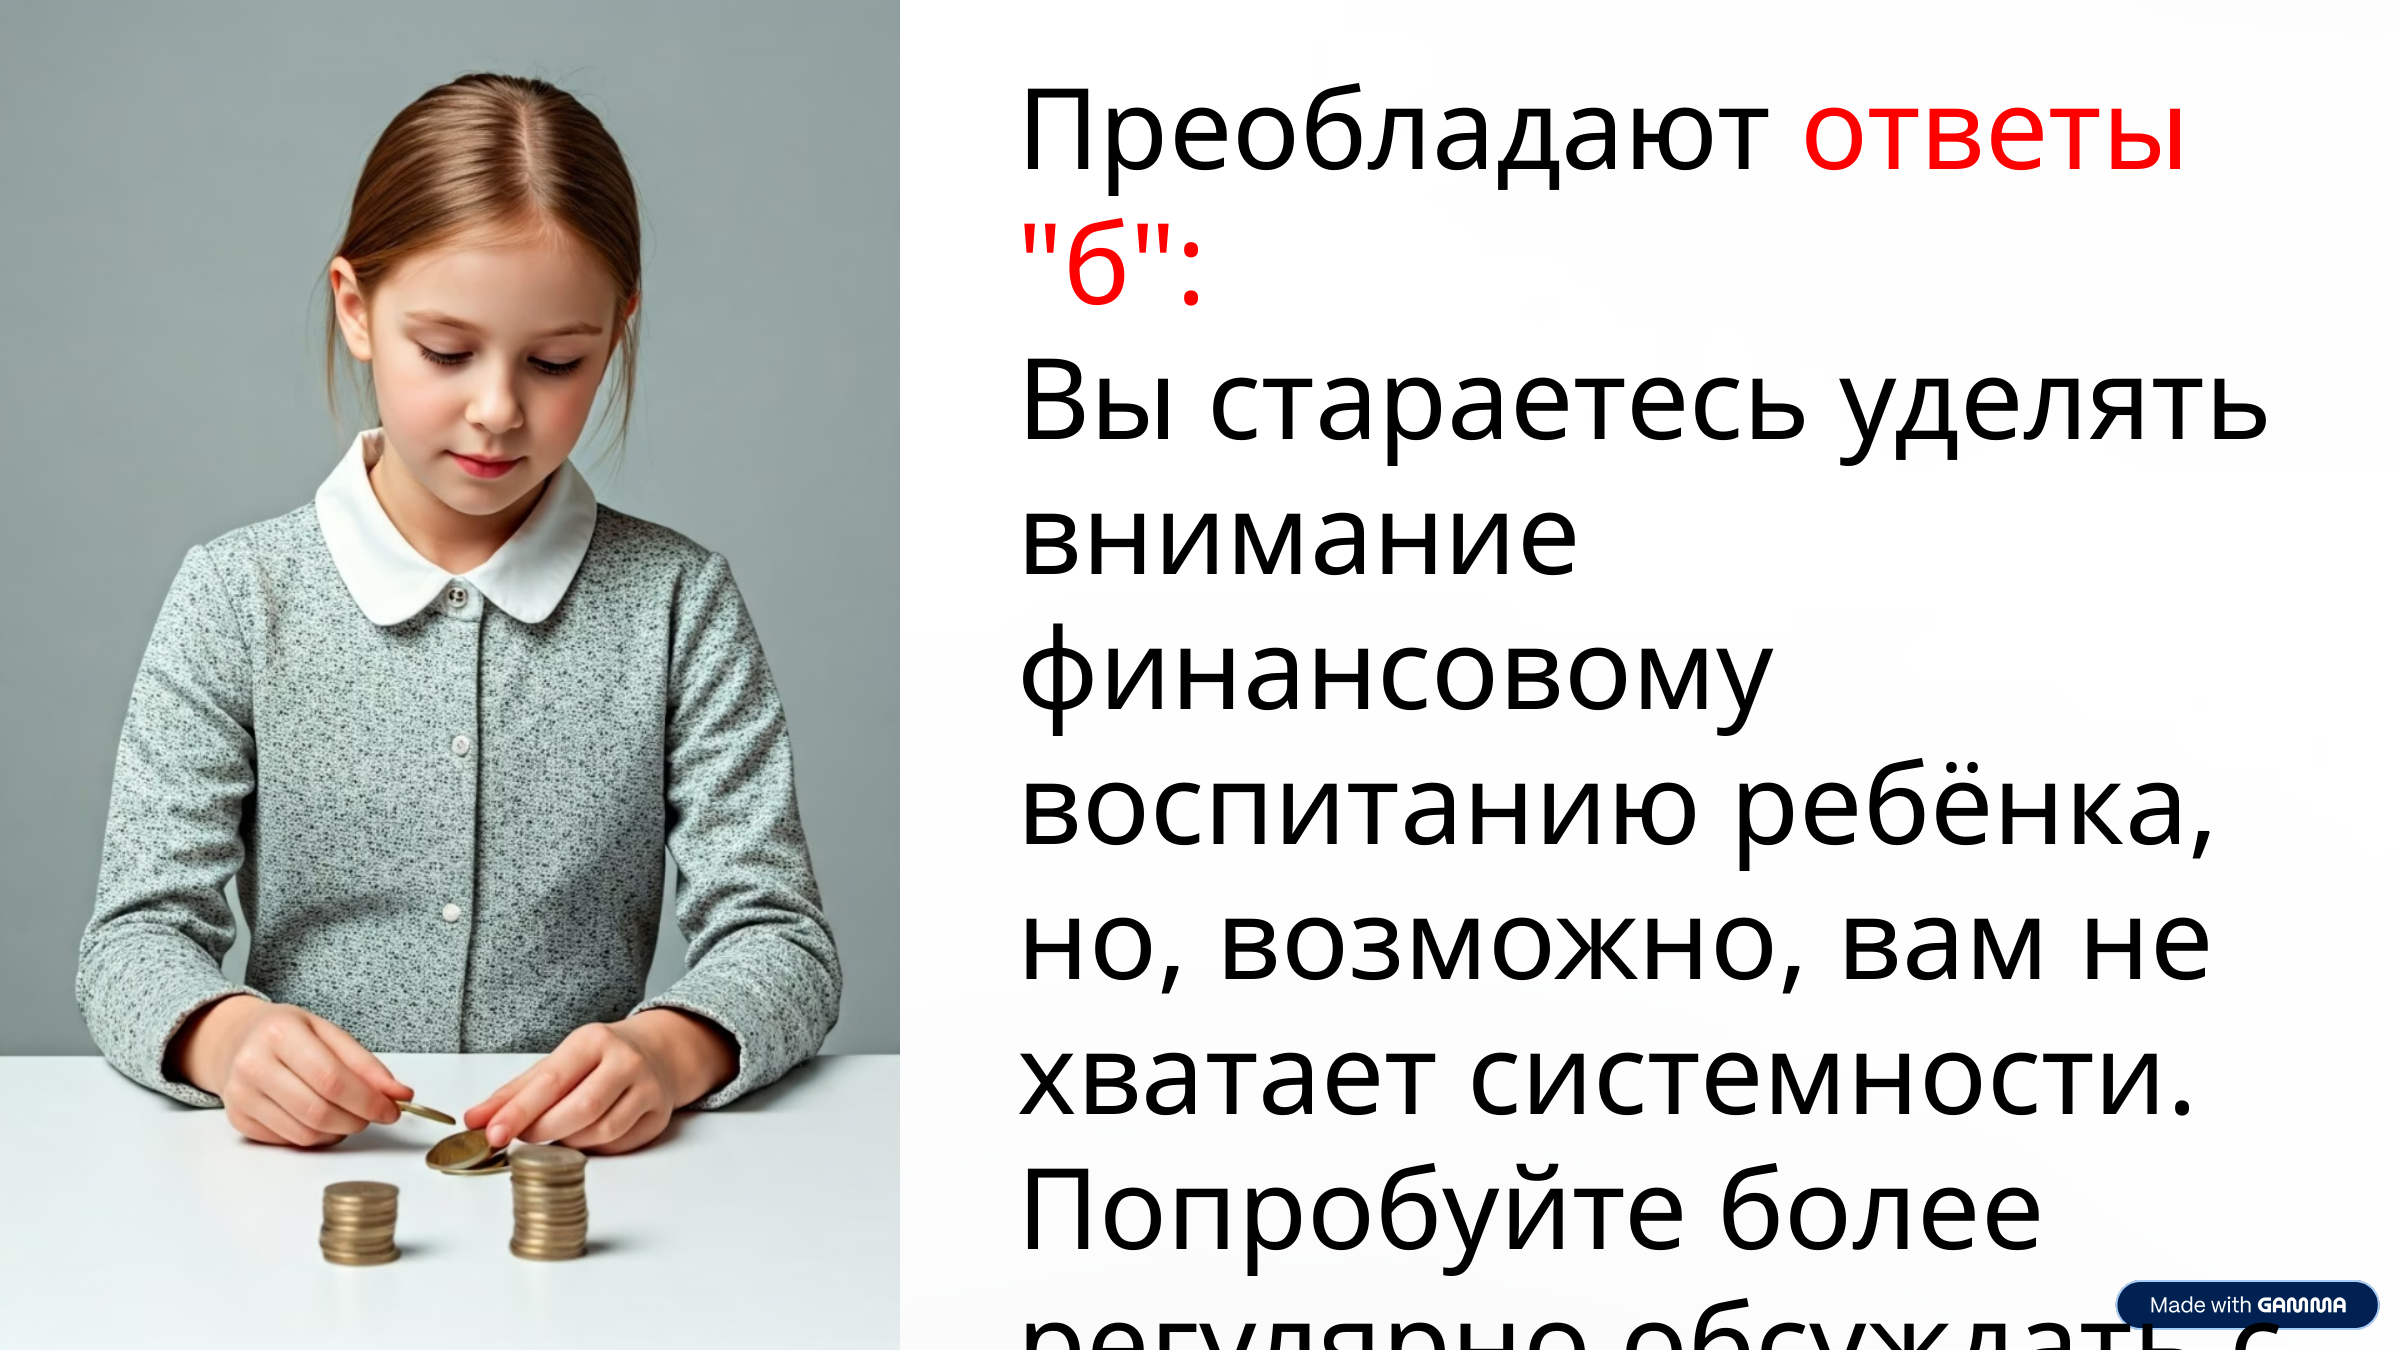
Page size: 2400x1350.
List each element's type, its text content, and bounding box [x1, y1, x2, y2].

picture [2329, 1271, 2389, 1339]
picture [0, 0, 900, 1350]
text_box Преобладают ответы "б": Вы стараетесь уделять внимание финансовому воспитанию ребёнка, но, возможно, вам не хватает системности. Попробуйте более регулярно обсуждать с ним финансовые вопросы, давать ему больше самостоятельности в принятии финансовых решений. [1002, 49, 2329, 1350]
